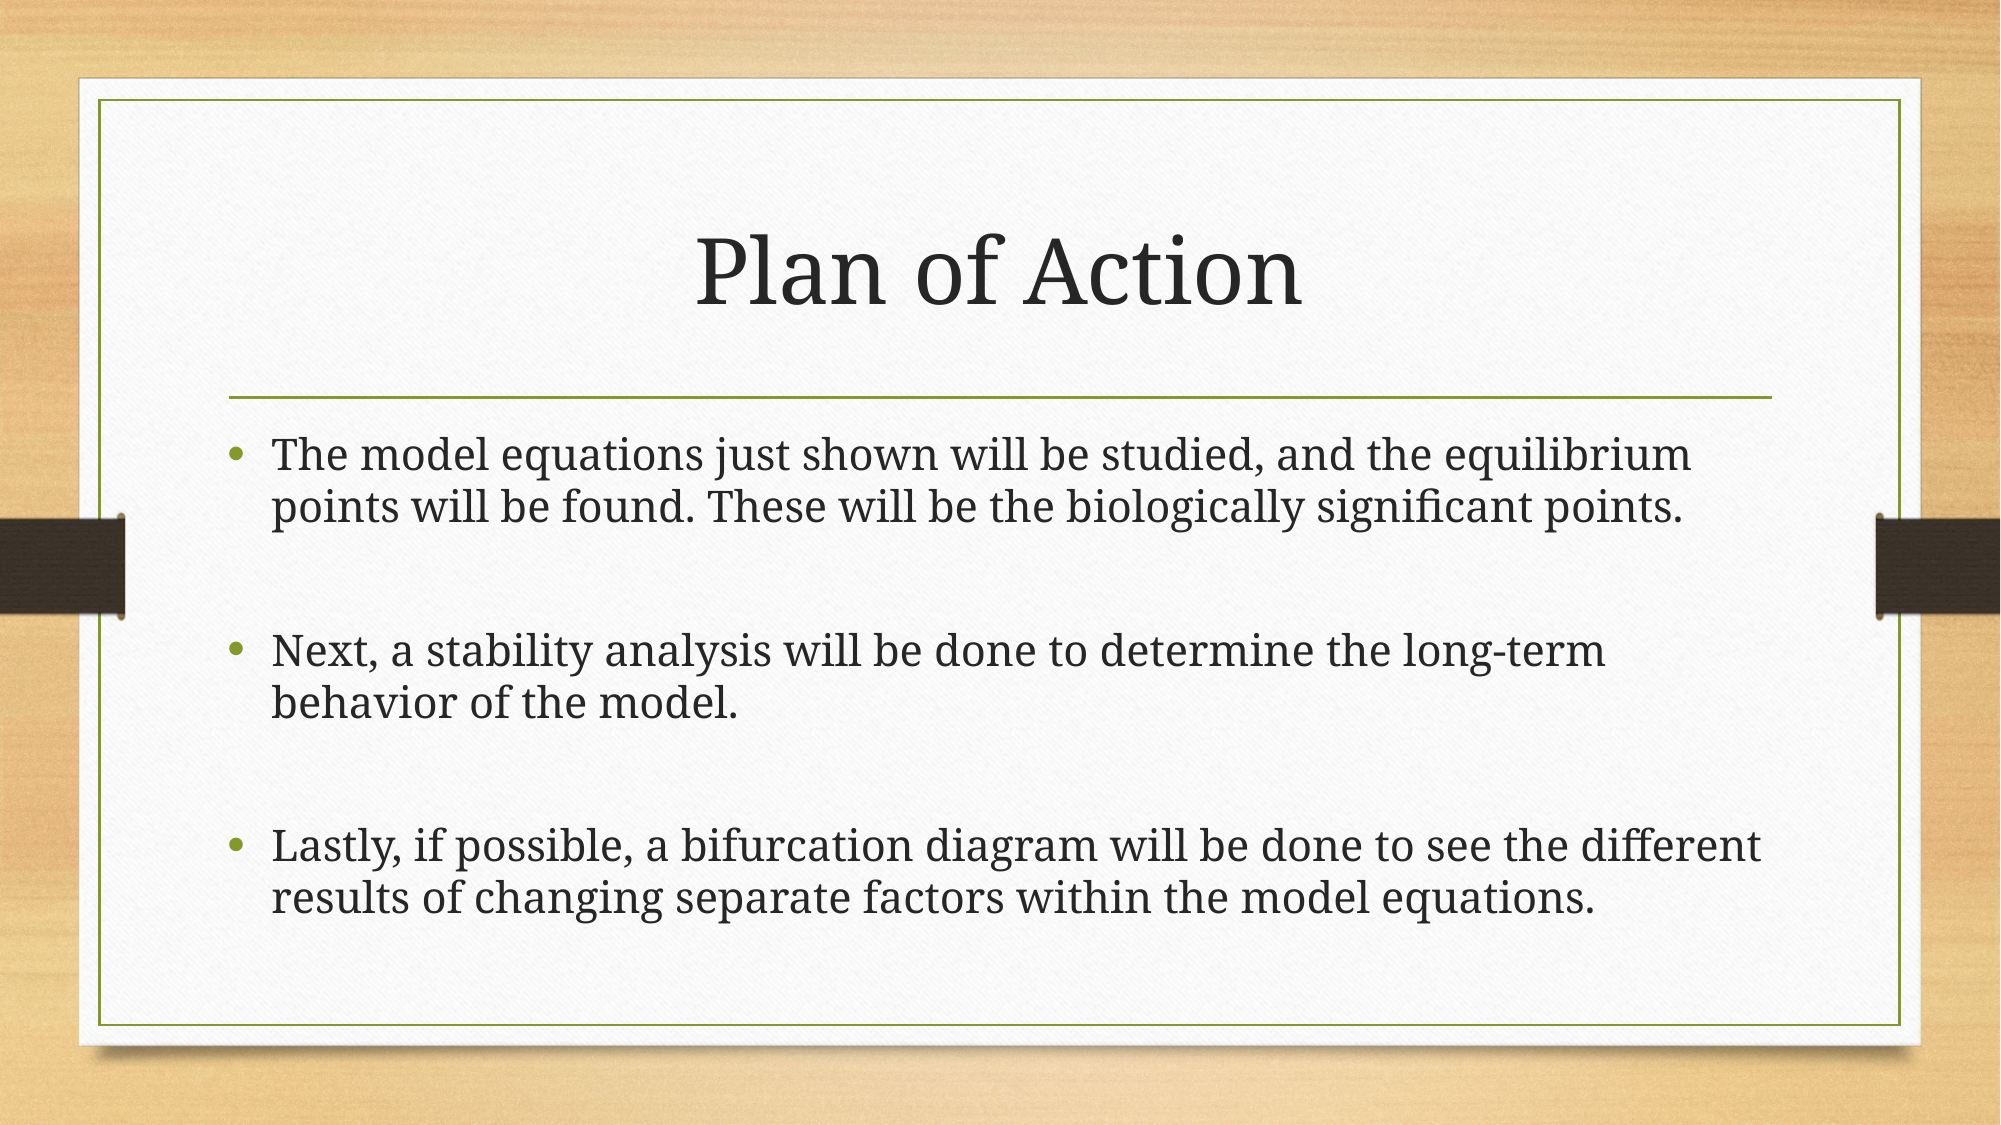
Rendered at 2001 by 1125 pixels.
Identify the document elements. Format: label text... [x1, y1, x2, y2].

title Plan of Action [212, 161, 1788, 375]
list The model equations just shown will be studied, and the equilibrium points will be found. These will be the biologically significant points. Next, a stability analysis will be done to determine the long-term behavior of the model. Lastly, if possible, a bifurcation diagram will be done to see the different results of changing separate factors within the model equations. [212, 419, 1788, 964]
picture [0, 0, 2001, 1125]
